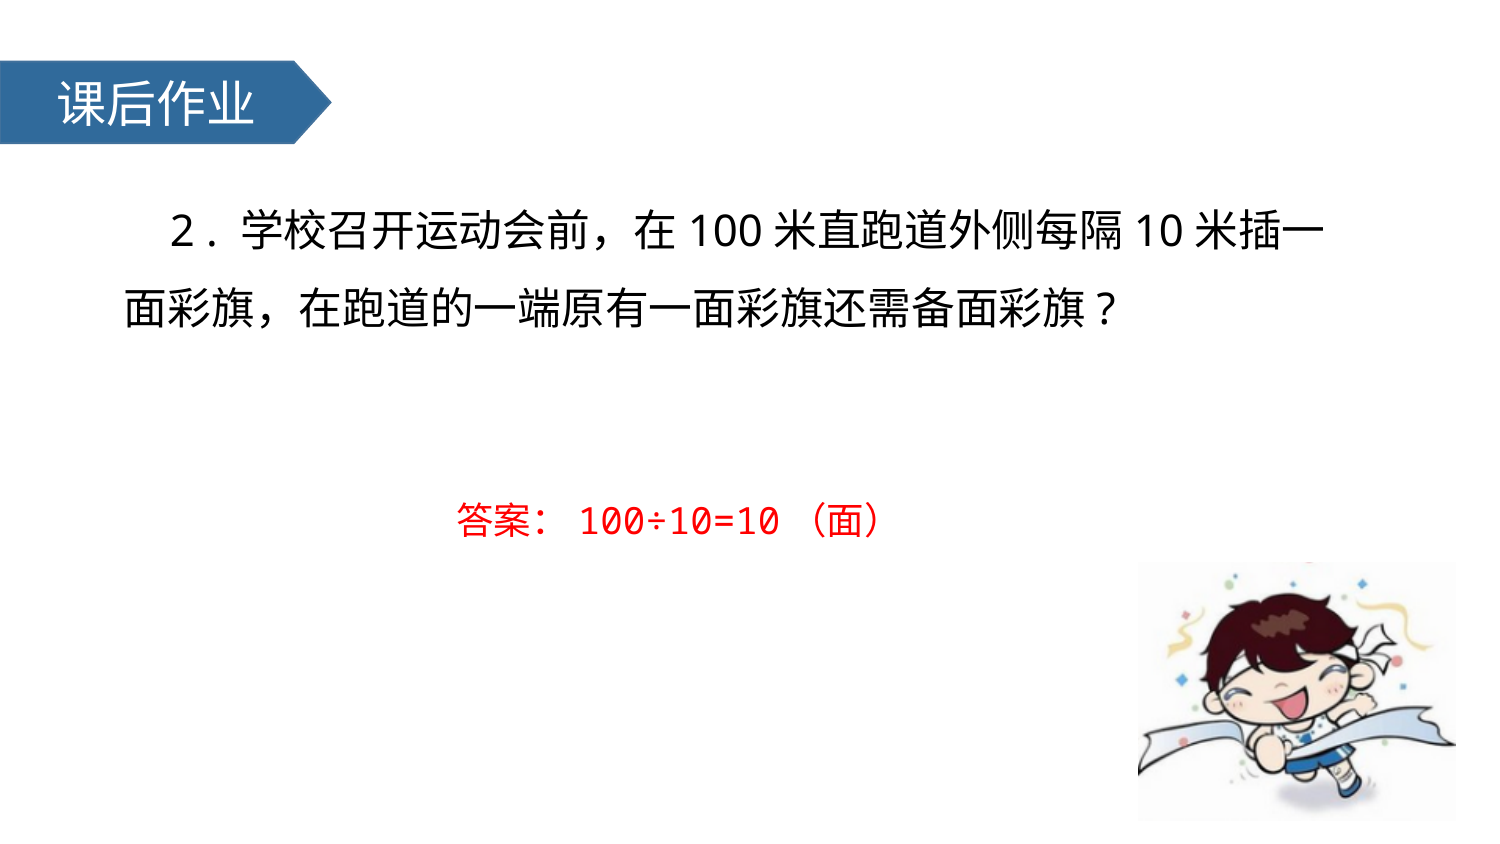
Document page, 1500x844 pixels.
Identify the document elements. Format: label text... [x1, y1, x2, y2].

text_box 课后作业 [0, 61, 331, 144]
picture [1138, 562, 1456, 821]
text_box 答案：100÷10=10（面） [445, 468, 1202, 548]
text_box 2 . 学校召开运动会前，在100米直跑道外侧每隔10米插一面彩旗，在跑道的一端原有一面彩旗还需备面彩旗? [112, 170, 1347, 340]
